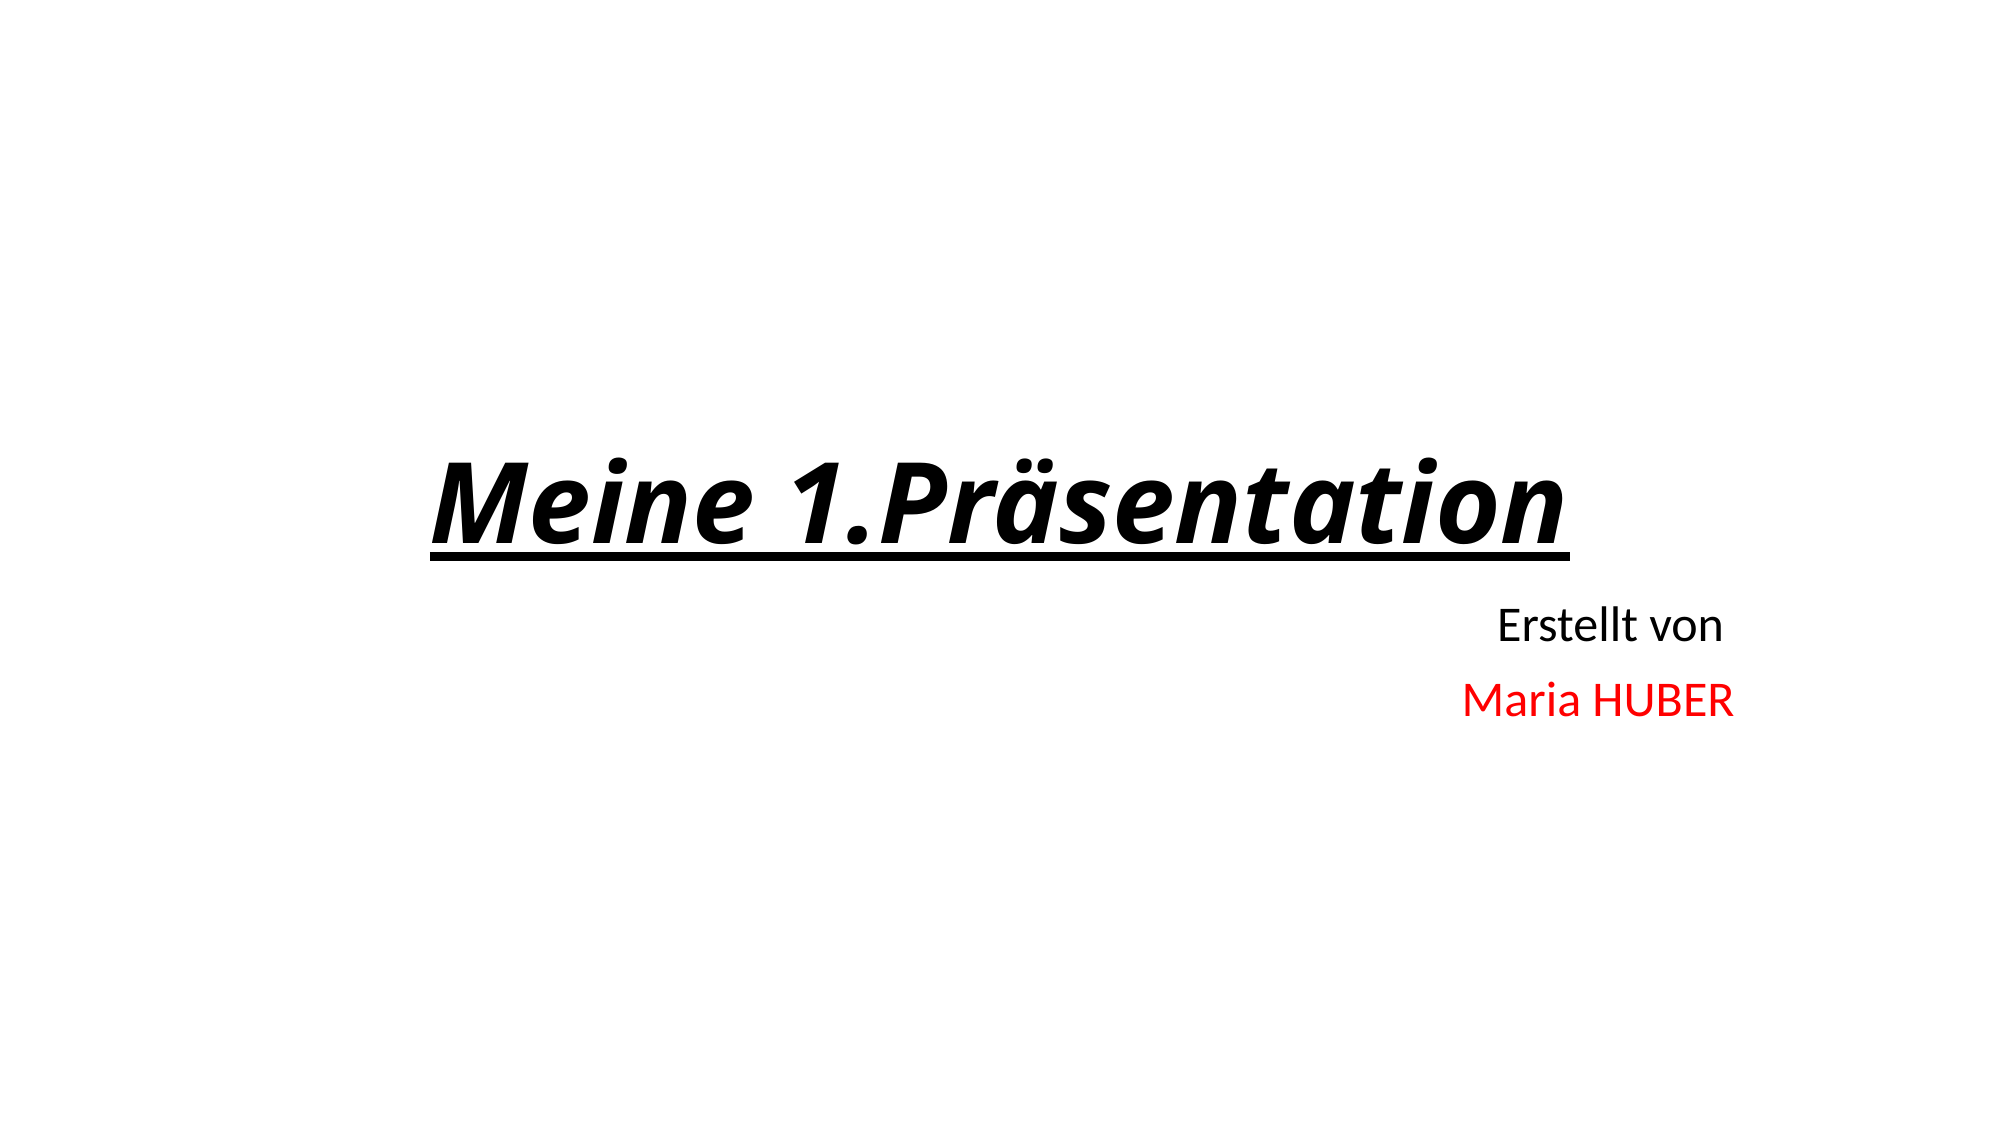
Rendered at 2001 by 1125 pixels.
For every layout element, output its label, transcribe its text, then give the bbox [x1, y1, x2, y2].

subtitle Erstellt von Maria HUBER [249, 590, 1750, 863]
title Meine 1.Präsentation [249, 184, 1750, 576]
